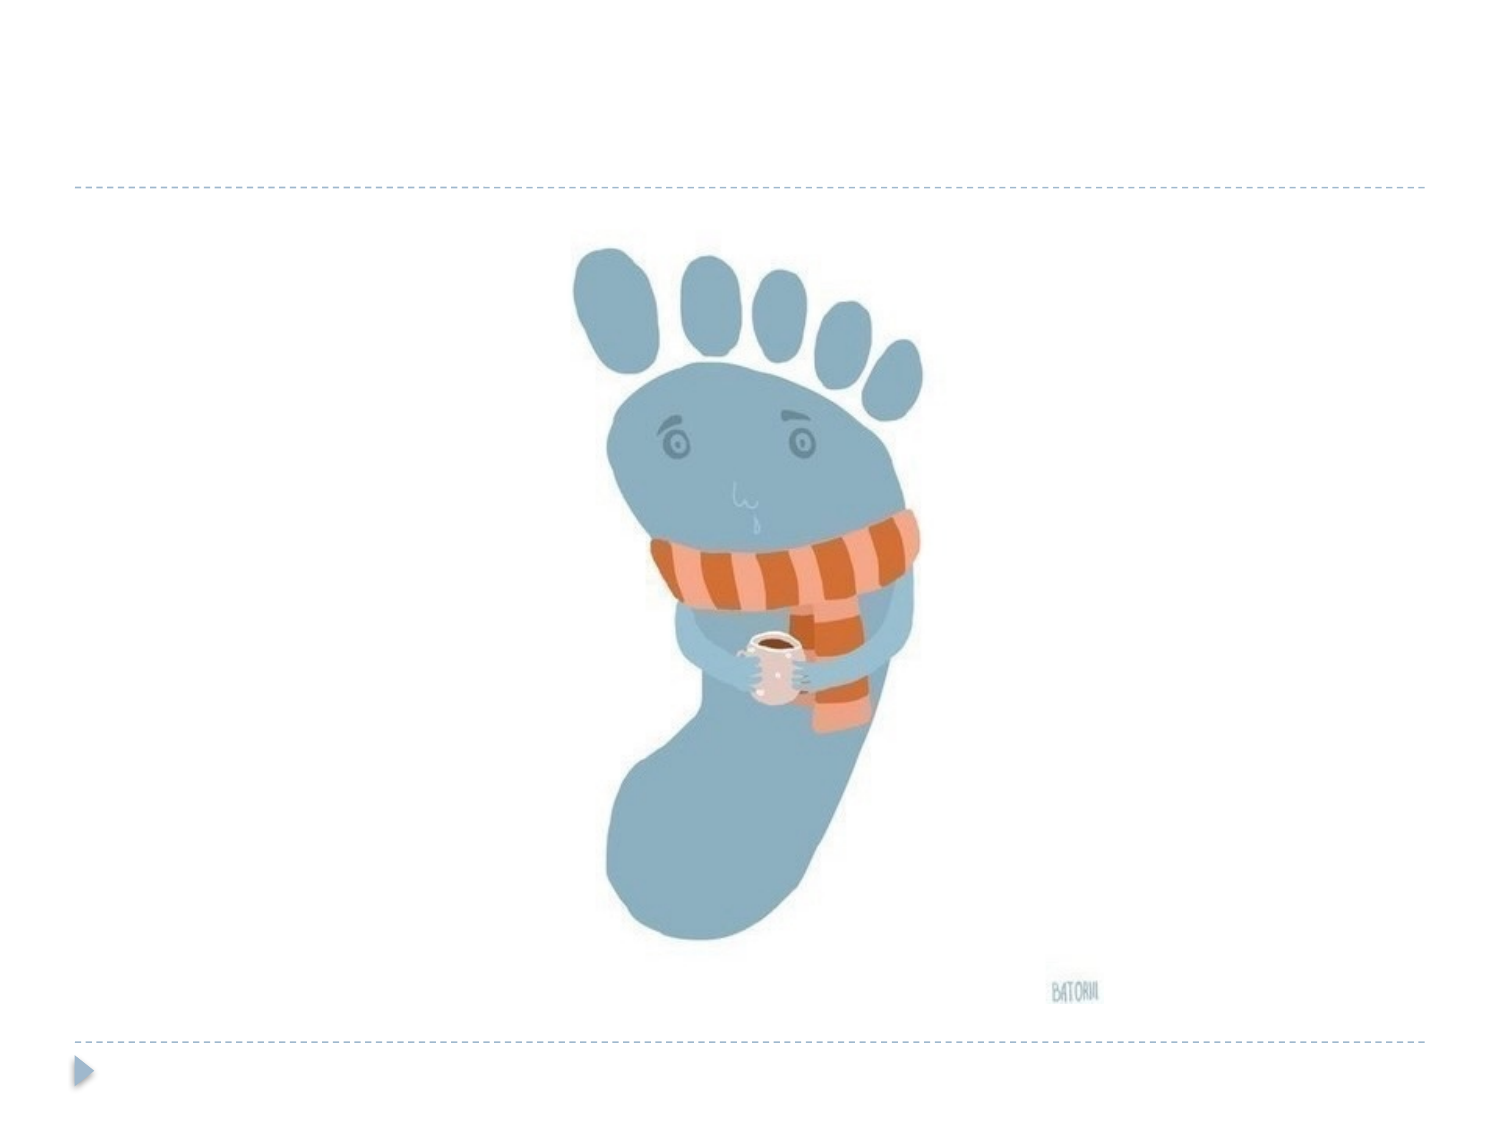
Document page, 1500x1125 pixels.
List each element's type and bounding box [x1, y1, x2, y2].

picture [395, 205, 1105, 1005]
